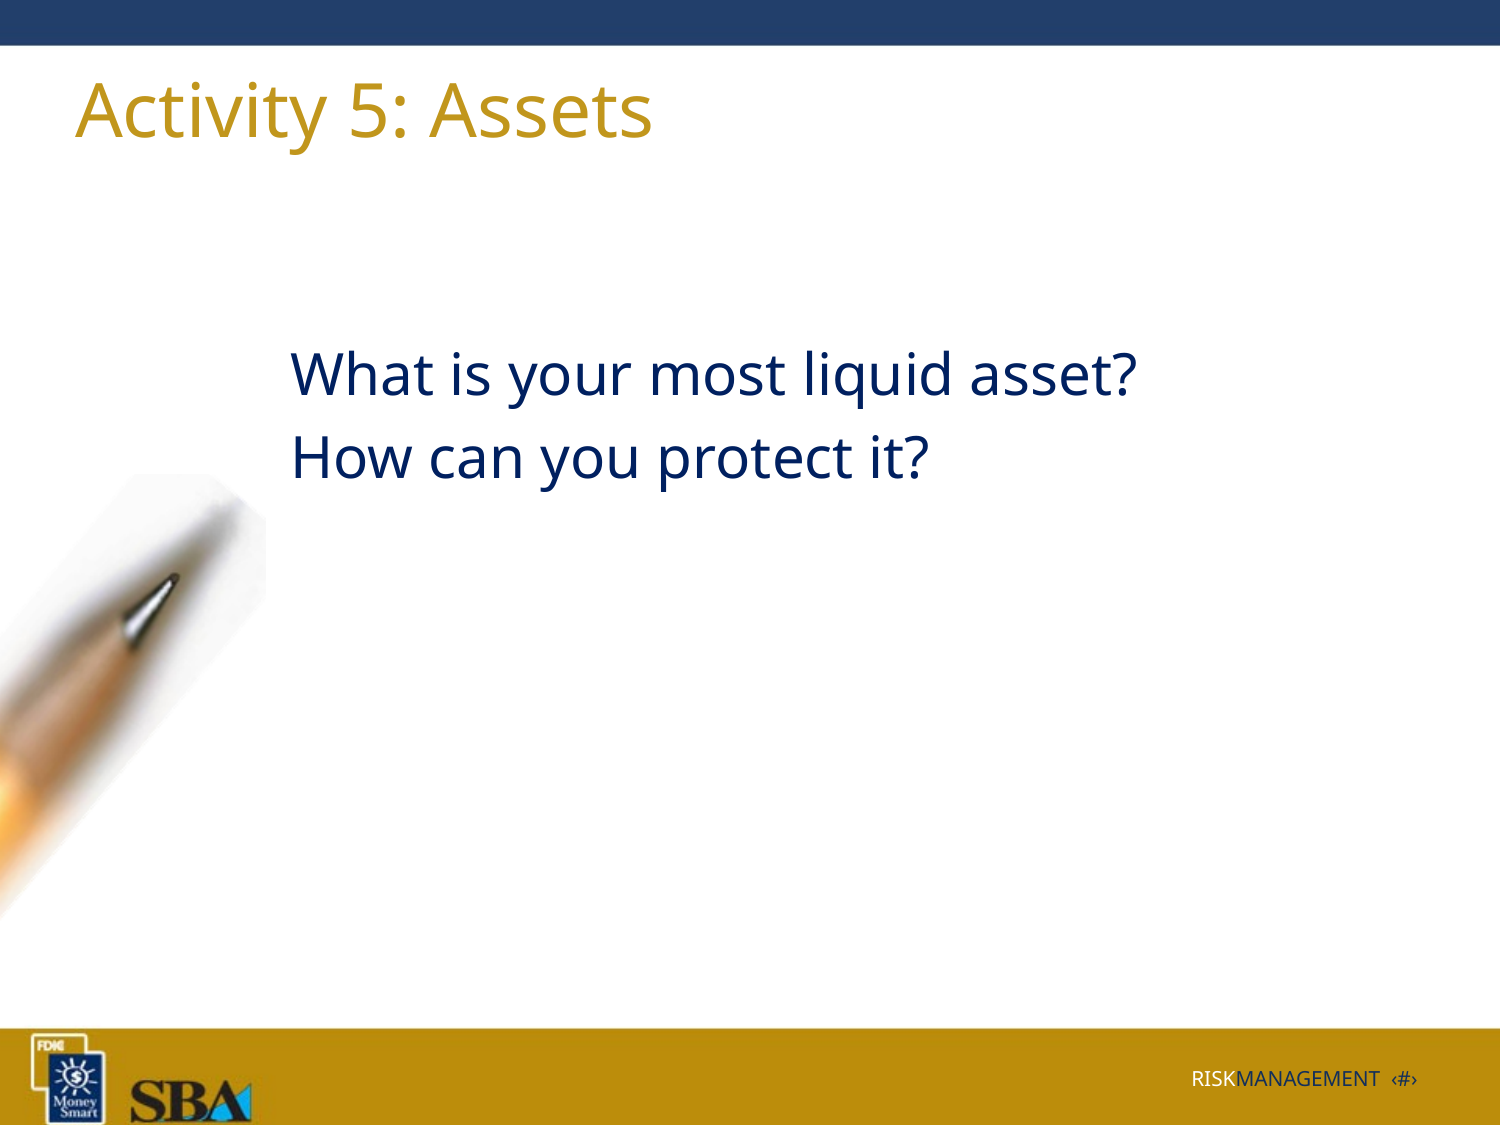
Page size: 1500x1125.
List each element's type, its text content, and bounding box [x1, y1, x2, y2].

title Activity 5: Assets [74, 61, 1426, 163]
picture [0, 0, 1500, 1125]
list What is your most liquid asset? How can you protect it? [74, 249, 1426, 951]
